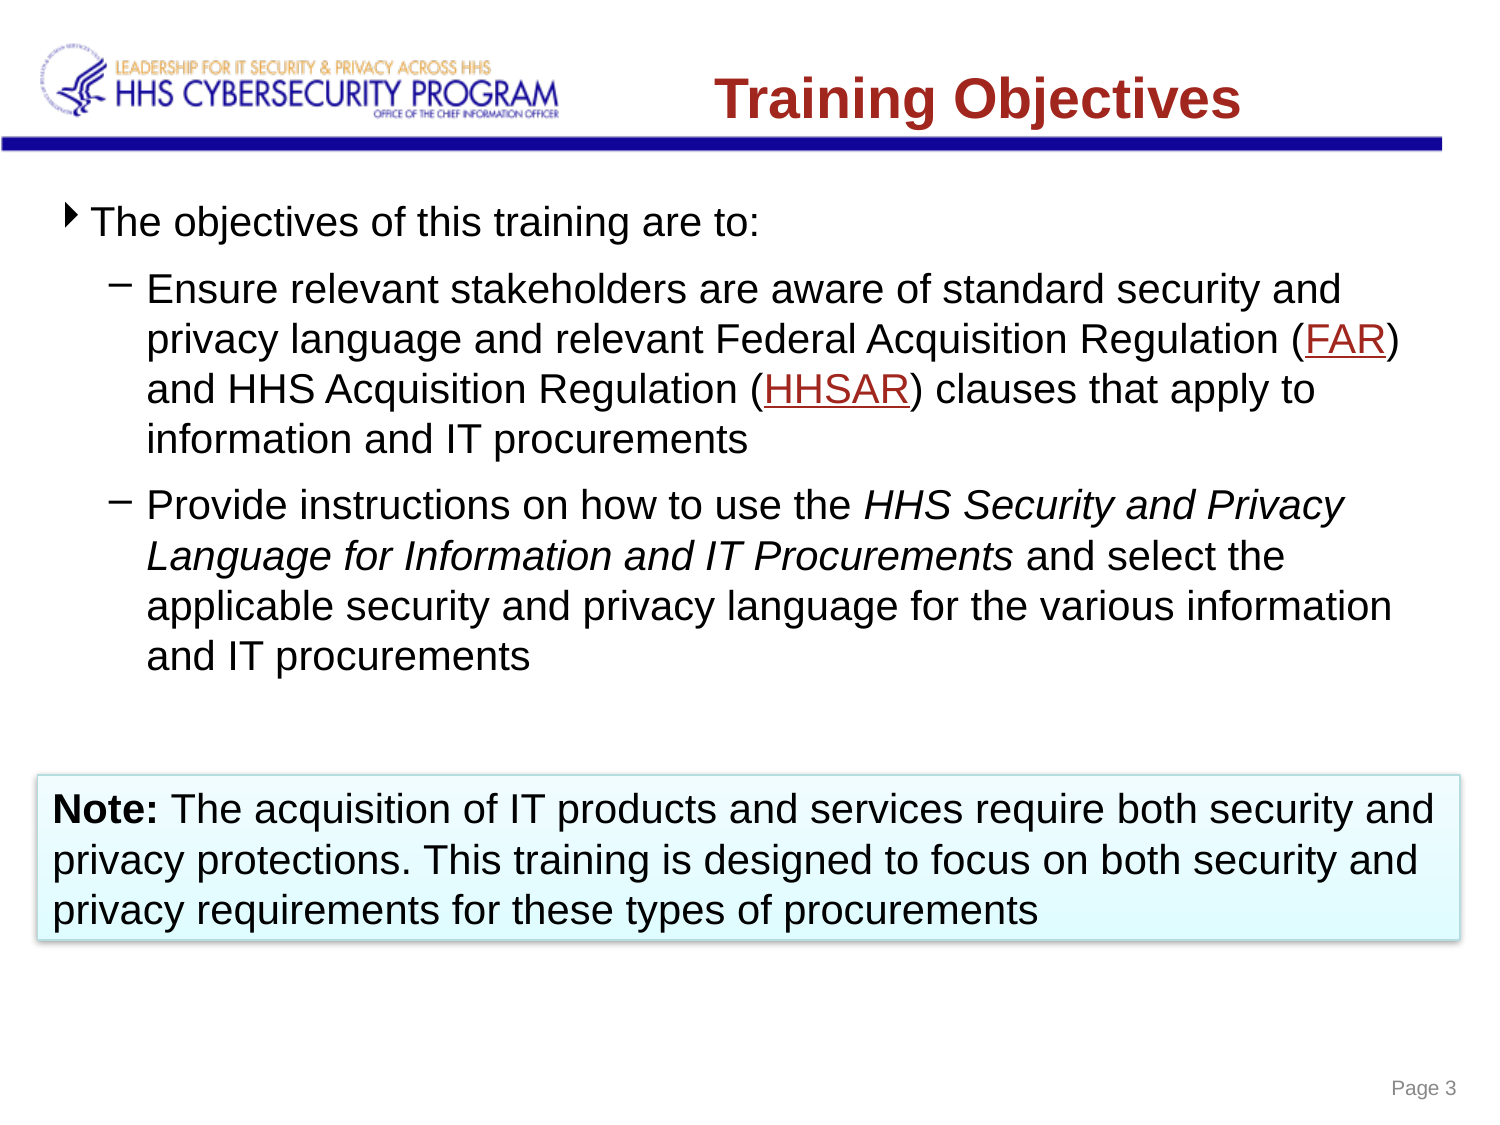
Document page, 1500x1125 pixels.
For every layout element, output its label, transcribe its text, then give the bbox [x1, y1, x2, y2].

title Training Objectives [699, 24, 1463, 138]
slide_number Page 3 [1121, 1065, 1472, 1110]
list The objectives of this training are to: Ensure relevant stakeholders are aware of standard security and privacy language and relevant Federal Acquisition Regulation (FAR) and HHS Acquisition Regulation (HHSAR) clauses that apply to information and IT procurements Provide instructions on how to use the HHS Security and Privacy Language for Information and IT Procurements and select the applicable security and privacy language for the various information and IT procurements [37, 187, 1476, 726]
picture [0, 0, 1443, 234]
text_box Note: The acquisition of IT products and services require both security and privacy protections. This training is designed to focus on both security and privacy requirements for these types of procurements [37, 774, 1461, 941]
